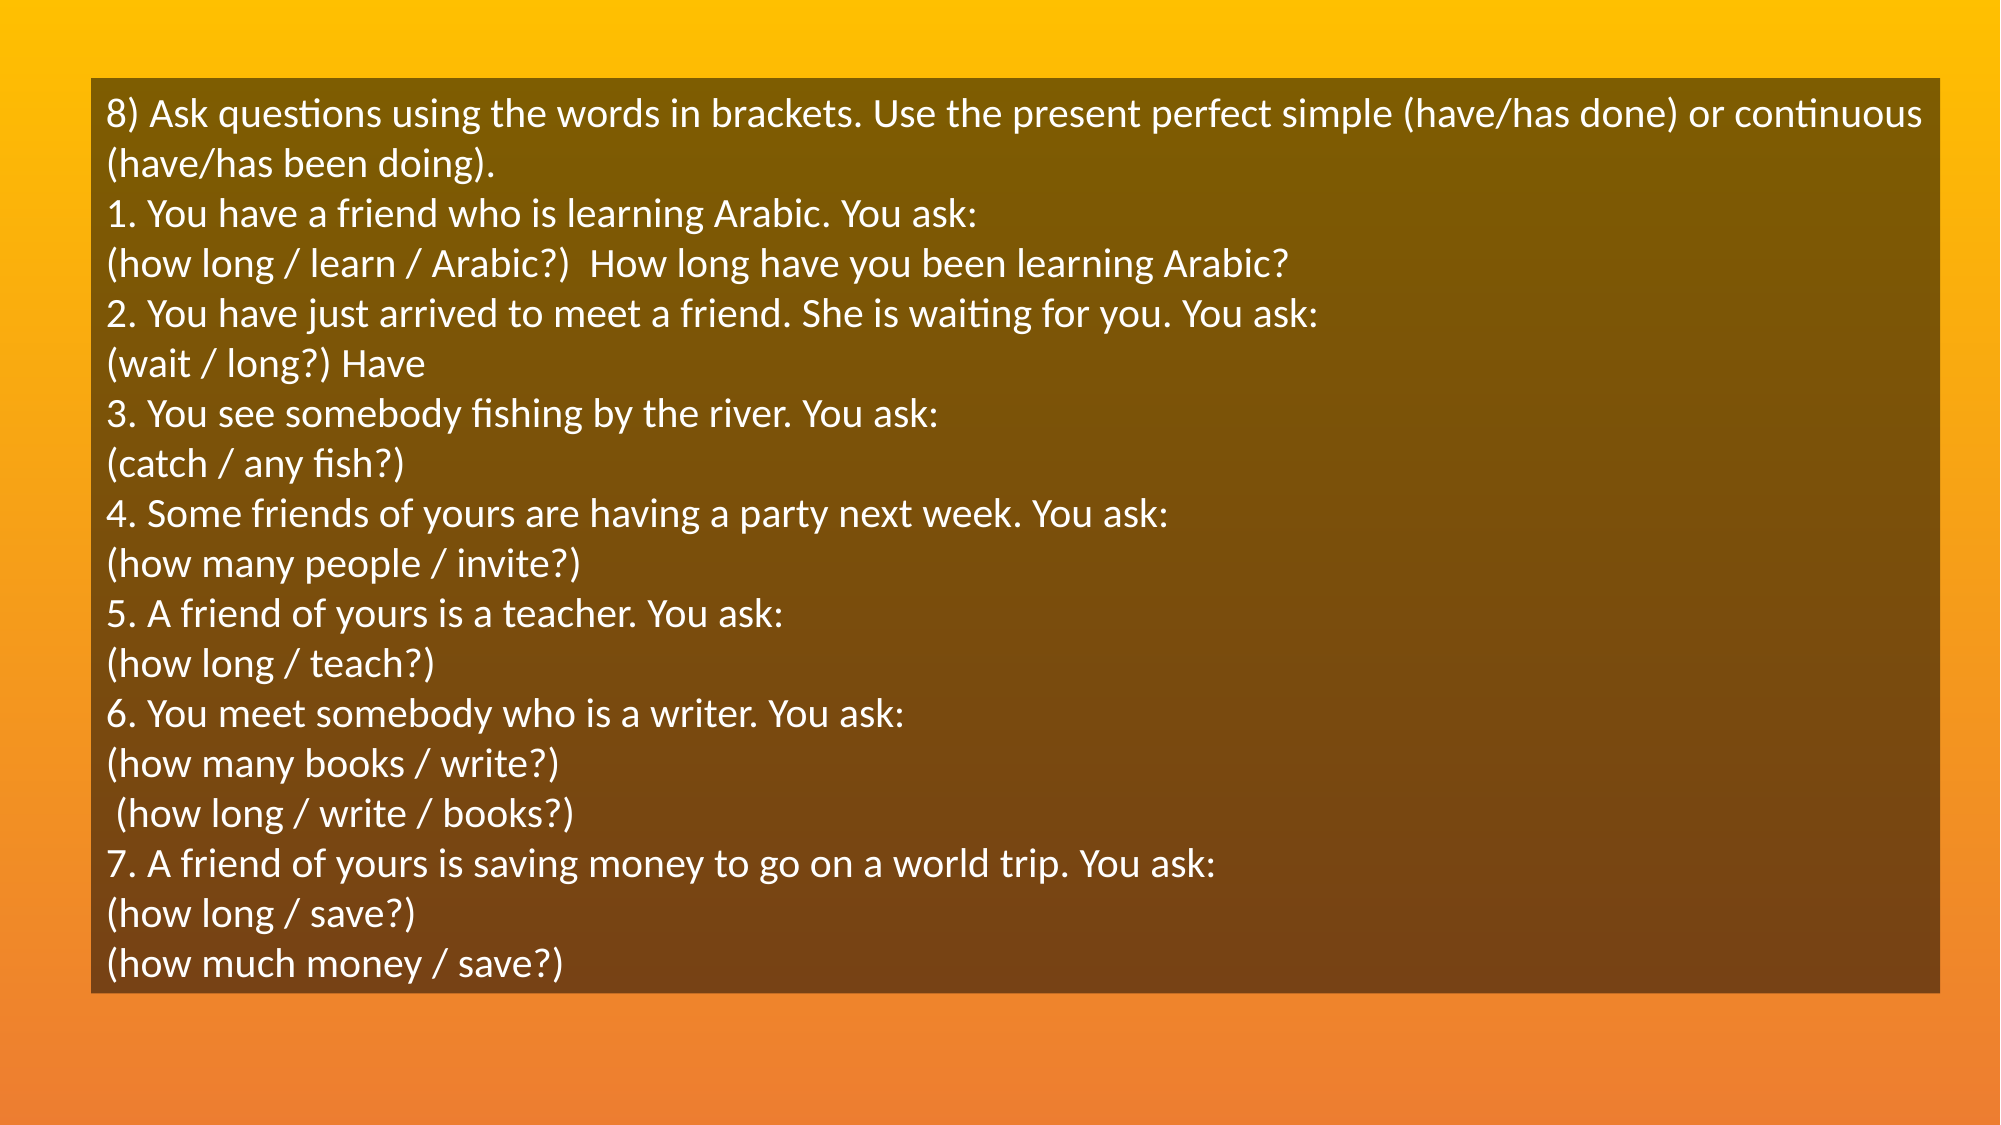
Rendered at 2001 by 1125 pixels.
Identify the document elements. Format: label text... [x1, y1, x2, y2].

text_box 8) Ask questions using the words in brackets. Use the present perfect simple (have/has done) or continuous (have/has been doing). 1. You have a friend who is learning Arabic. You ask: (how long / learn / Arabic?) How long have you been learning Arabic? 2. You have just arrived to meet a friend. She is waiting for you. You ask: (wait / long?) Have 3. You see somebody fishing by the river. You ask: (catch / any fish?) 4. Some friends of yours are having a party next week. You ask: (how many people / invite?) 5. A friend of yours is a teacher. You ask: (how long / teach?) 6. You meet somebody who is a writer. You ask: (how many books / write?) (how long / write / books?) 7. A friend of yours is saving money to go on a world trip. You ask: (how long / save?) (how much money / save?) [91, 78, 1941, 994]
